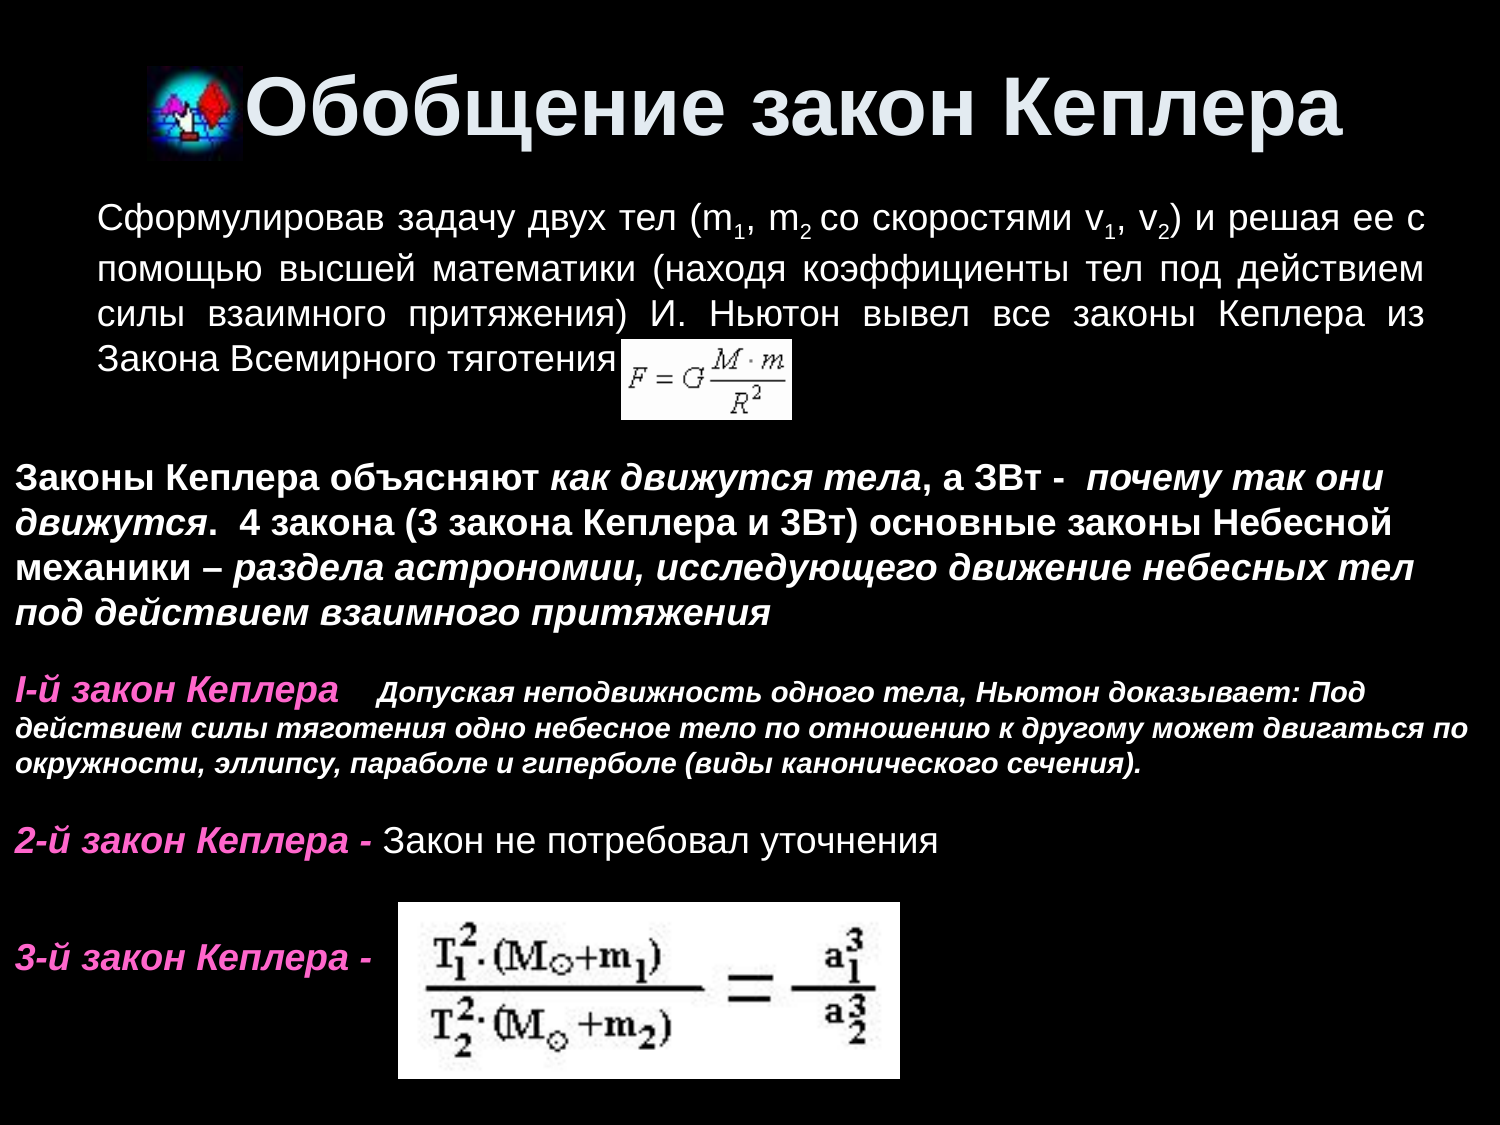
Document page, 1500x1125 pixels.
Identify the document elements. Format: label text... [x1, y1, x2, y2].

text_box Законы Кеплера объясняют как движутся тела, а ЗВт - почему так они движутся. 4 закона (3 закона Кеплера и 3Вт) основные законы Небесной механики – раздела астрономии, исследующего движение небесных тел под действием взаимного притяжения [0, 445, 1500, 640]
text_box Сформулировав задачу двух тел (m1, m2 со скоростями v1, v2) и решая ее с помощью высшей математики (находя коэффициенты тел под действием силы взаимного притяжения) И. Ньютон вывел все законы Кеплера из Закона Всемирного тяготения [82, 185, 1441, 387]
text_box 2-й закон Кеплера - Закон не потребовал уточнения [0, 808, 1442, 914]
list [147, 66, 243, 162]
text_box 3-й закон Кеплера - [0, 925, 393, 1031]
title Обобщение закон Кеплера [88, 42, 1500, 162]
picture [398, 902, 900, 1079]
picture [620, 339, 792, 420]
text_box I-й закон Кеплера Допуская неподвижность одного тела, Ньютон доказывает: Под действием силы тяготения одно небесное тело по отношению к другому может двигаться по окружности, эллипсу, параболе и гиперболе (виды канонического сечения). [0, 656, 1500, 787]
